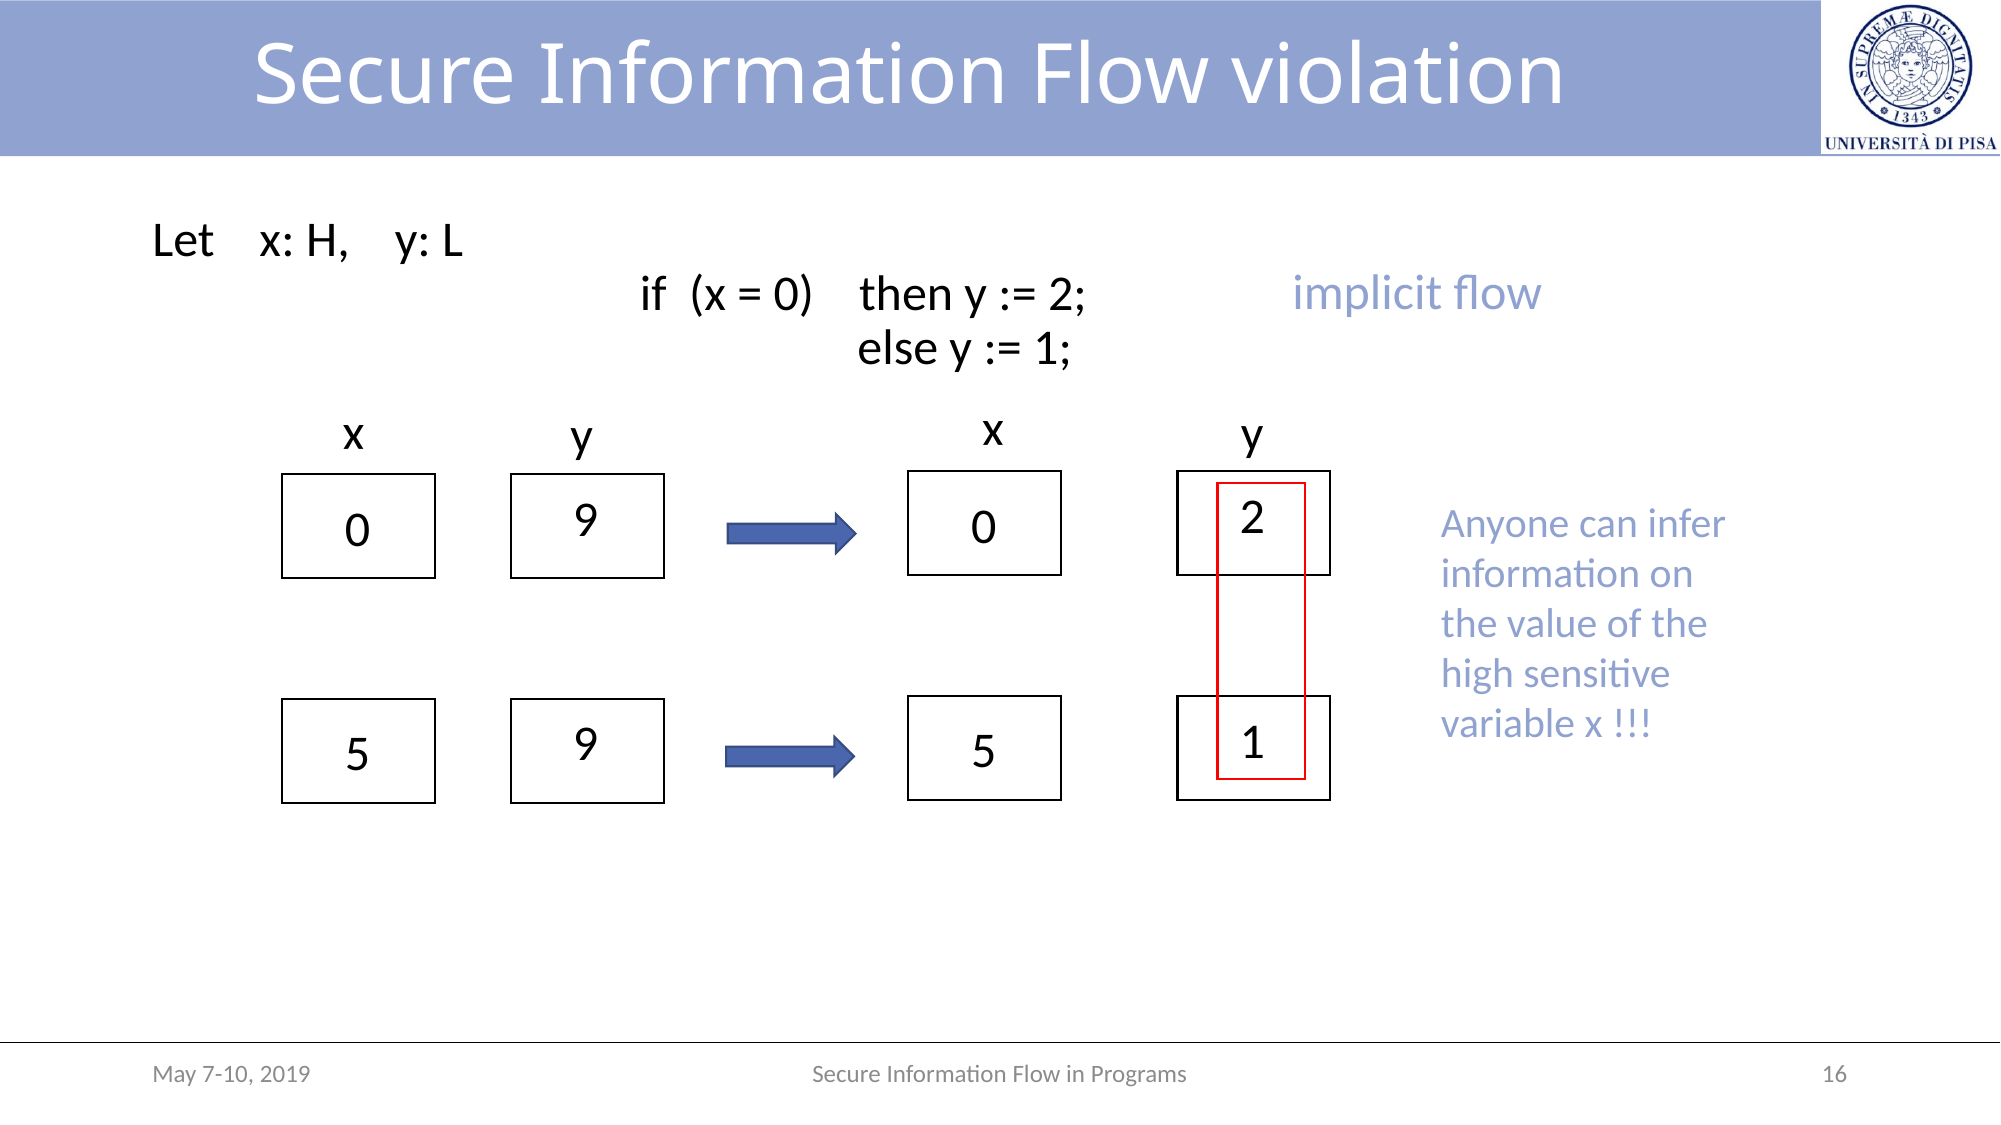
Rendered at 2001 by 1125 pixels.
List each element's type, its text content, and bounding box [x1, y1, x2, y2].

text_box 5 [956, 710, 1012, 786]
text_box [907, 470, 1062, 576]
text_box y [1226, 393, 1279, 468]
text_box y [555, 395, 618, 471]
picture [1822, 0, 2000, 154]
text_box [725, 734, 856, 779]
text_box x [249, 408, 380, 484]
text_box Anyone can infer information on the value of the high sensitive variable x !!! [1426, 488, 1759, 754]
title Secure Information Flow violation [0, 0, 1822, 154]
text_box [281, 698, 436, 804]
text_box [281, 473, 436, 579]
footer Secure Information Flow in Programs [662, 1042, 1338, 1103]
text_box implicit flow [1277, 252, 1569, 328]
text_box 5 [330, 713, 386, 788]
text_box [1176, 695, 1331, 801]
text_box 0 [956, 485, 1012, 561]
text_box x [888, 403, 1019, 479]
text_box [726, 511, 857, 556]
text_box 0 [330, 488, 386, 564]
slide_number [137, 1042, 588, 1103]
text_box [907, 695, 1062, 801]
text_box [510, 473, 665, 579]
slide_number 16 [1412, 1042, 1863, 1103]
text_box 9 [558, 703, 614, 779]
text_box 2 [1224, 476, 1280, 482]
text_box 9 [558, 478, 614, 554]
list Let x: H, y: L if (x = 0) then y := 2; else y := 1; [137, 205, 1822, 379]
text_box [1176, 470, 1331, 576]
text_box [510, 698, 665, 804]
text_box [1216, 482, 1306, 780]
